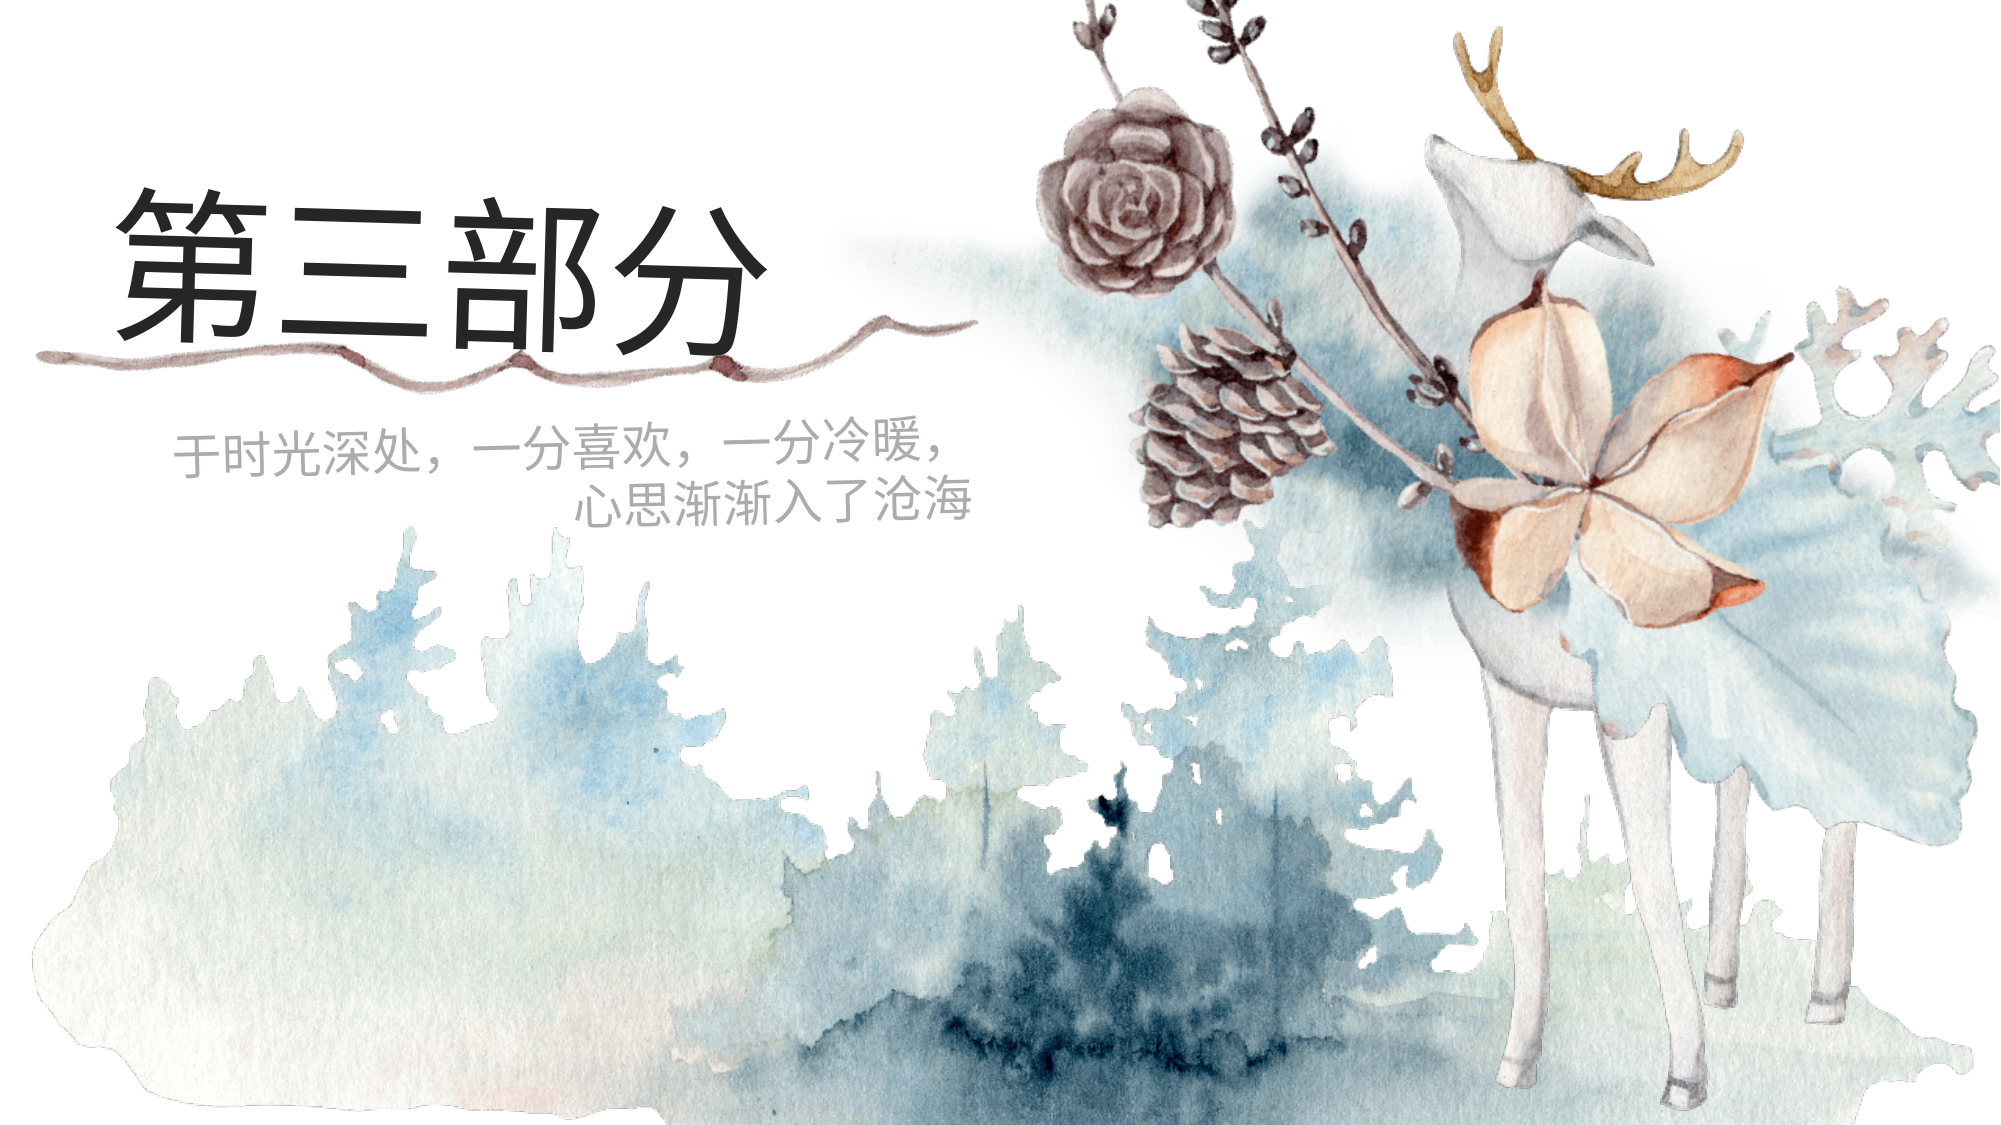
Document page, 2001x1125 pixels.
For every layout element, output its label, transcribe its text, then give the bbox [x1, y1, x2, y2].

text_box 于时光深处，一分喜欢，一分冷暖，心思渐渐入了沧海 [127, 416, 220, 468]
text_box 第三部分 [89, 152, 220, 372]
picture [0, 0, 2000, 1125]
